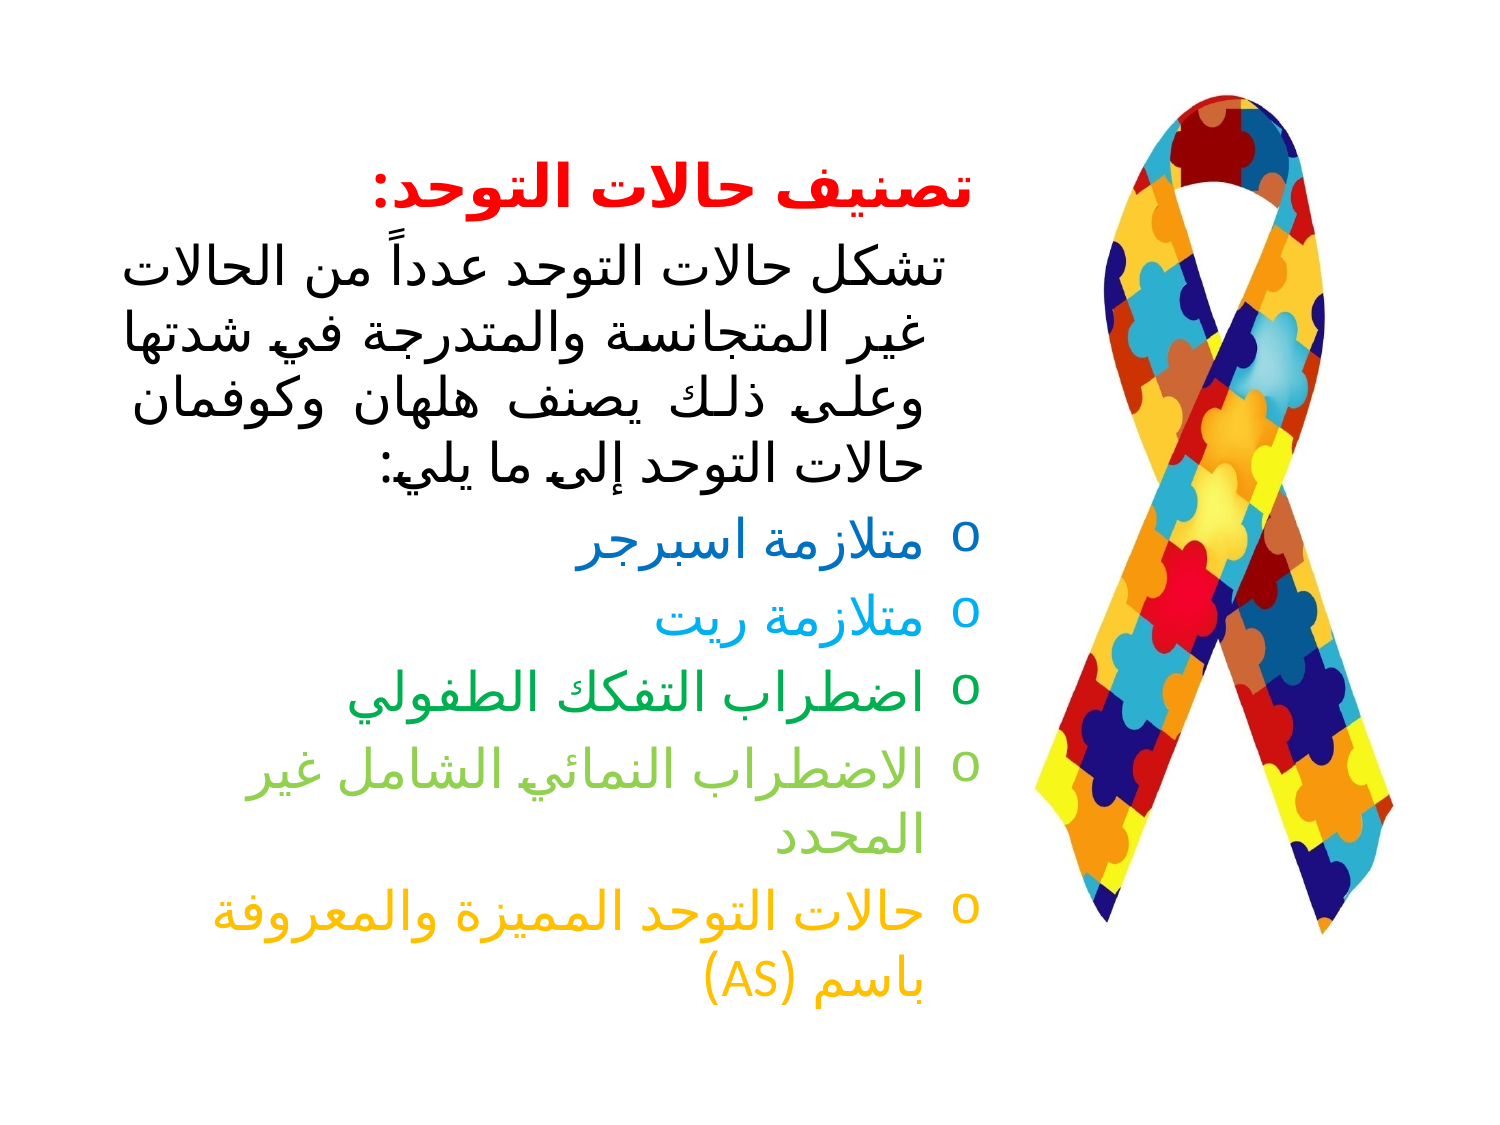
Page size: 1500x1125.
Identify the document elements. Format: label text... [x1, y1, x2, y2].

picture [1031, 93, 1396, 938]
list تصنيف حالات التوحد: تشكل حالات التوحد عدداً من الحالات غير المتجانسة والمتدرجة في شدتها وعلى ذلك يصنف هلهان وكوفمان حالات التوحد إلى ما يلي: متلازمة اسبرجر متلازمة ريت اضطراب التفكك الطفولي الاضطراب النمائي الشامل غير المحدد حالات التوحد المميزة والمعروفة باسم (AS) [105, 140, 992, 1017]
